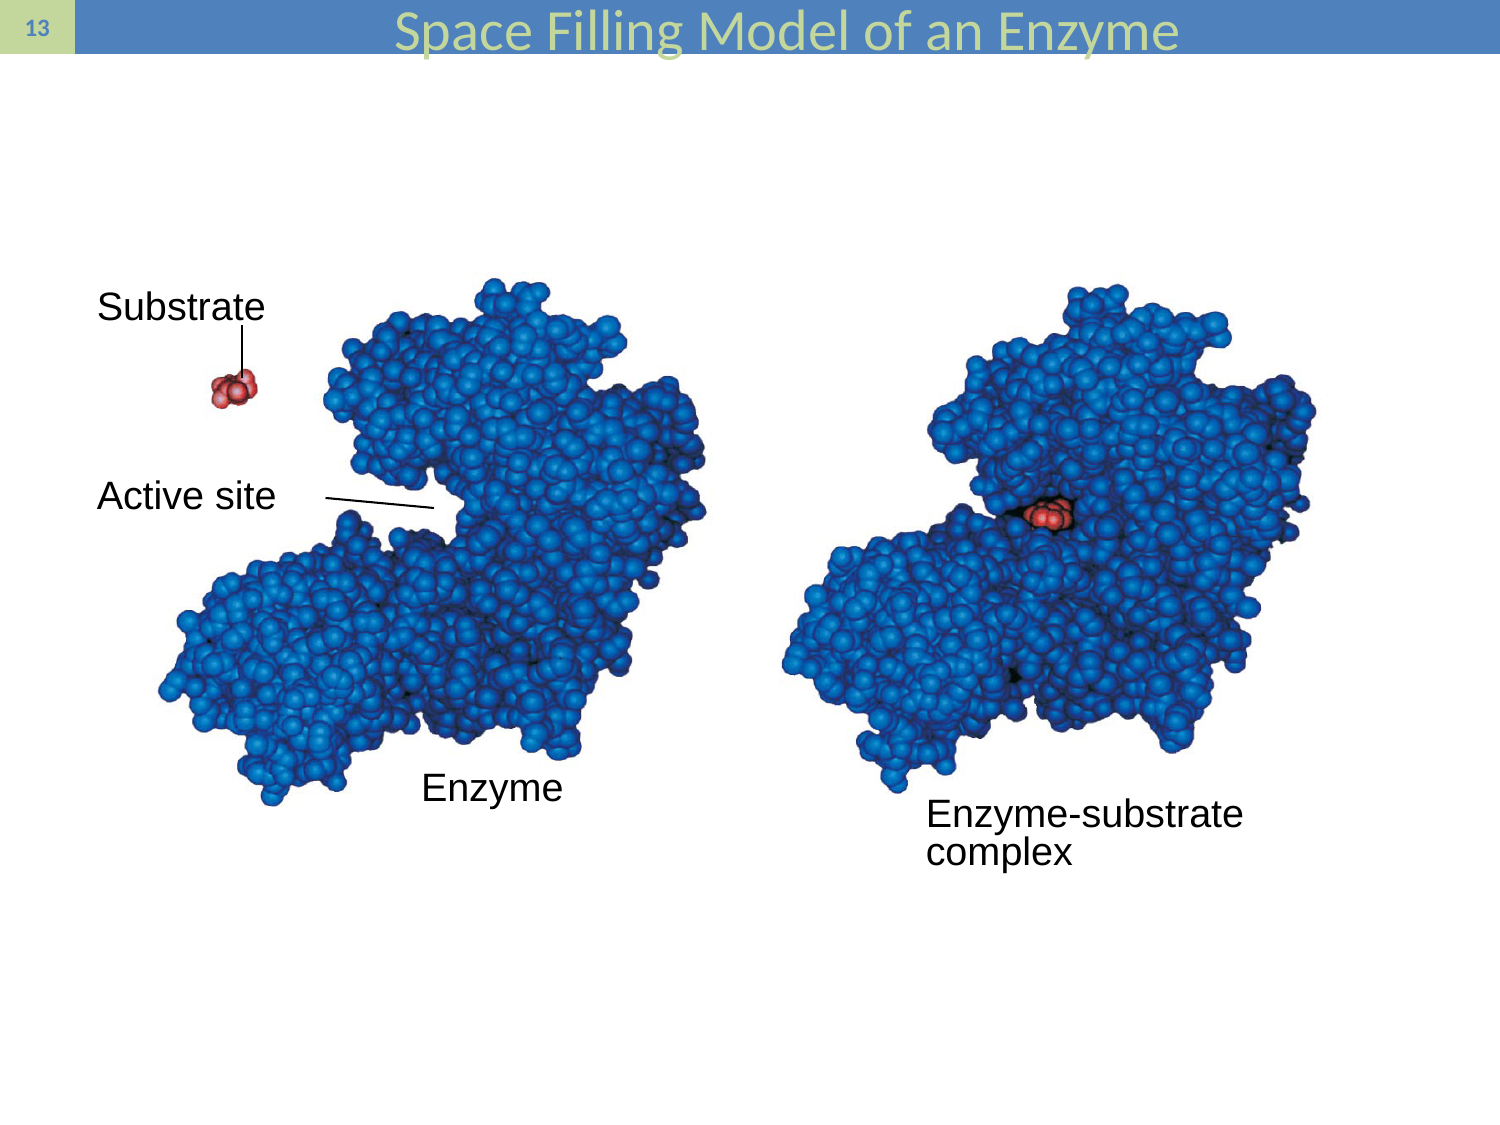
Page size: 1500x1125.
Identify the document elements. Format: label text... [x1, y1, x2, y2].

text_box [81, 272, 1339, 882]
title Space Filling Model of an Enzyme [75, 0, 1500, 54]
